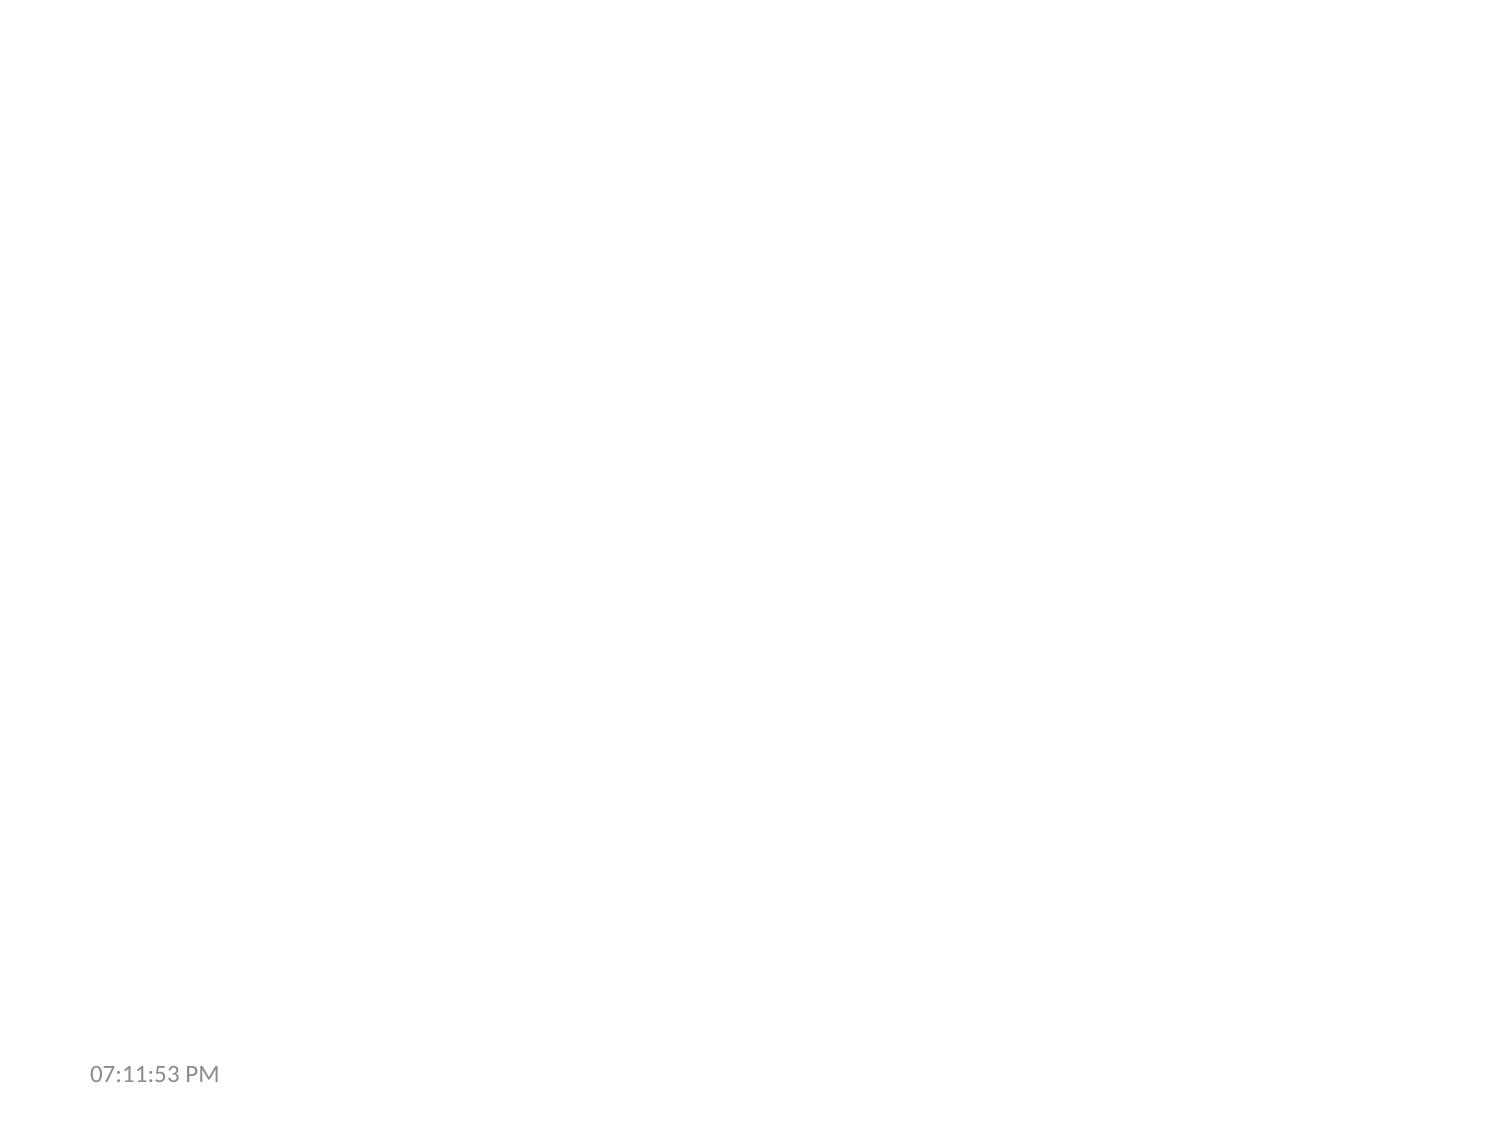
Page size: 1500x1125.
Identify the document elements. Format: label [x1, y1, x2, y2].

slide_number [75, 1042, 425, 1103]
